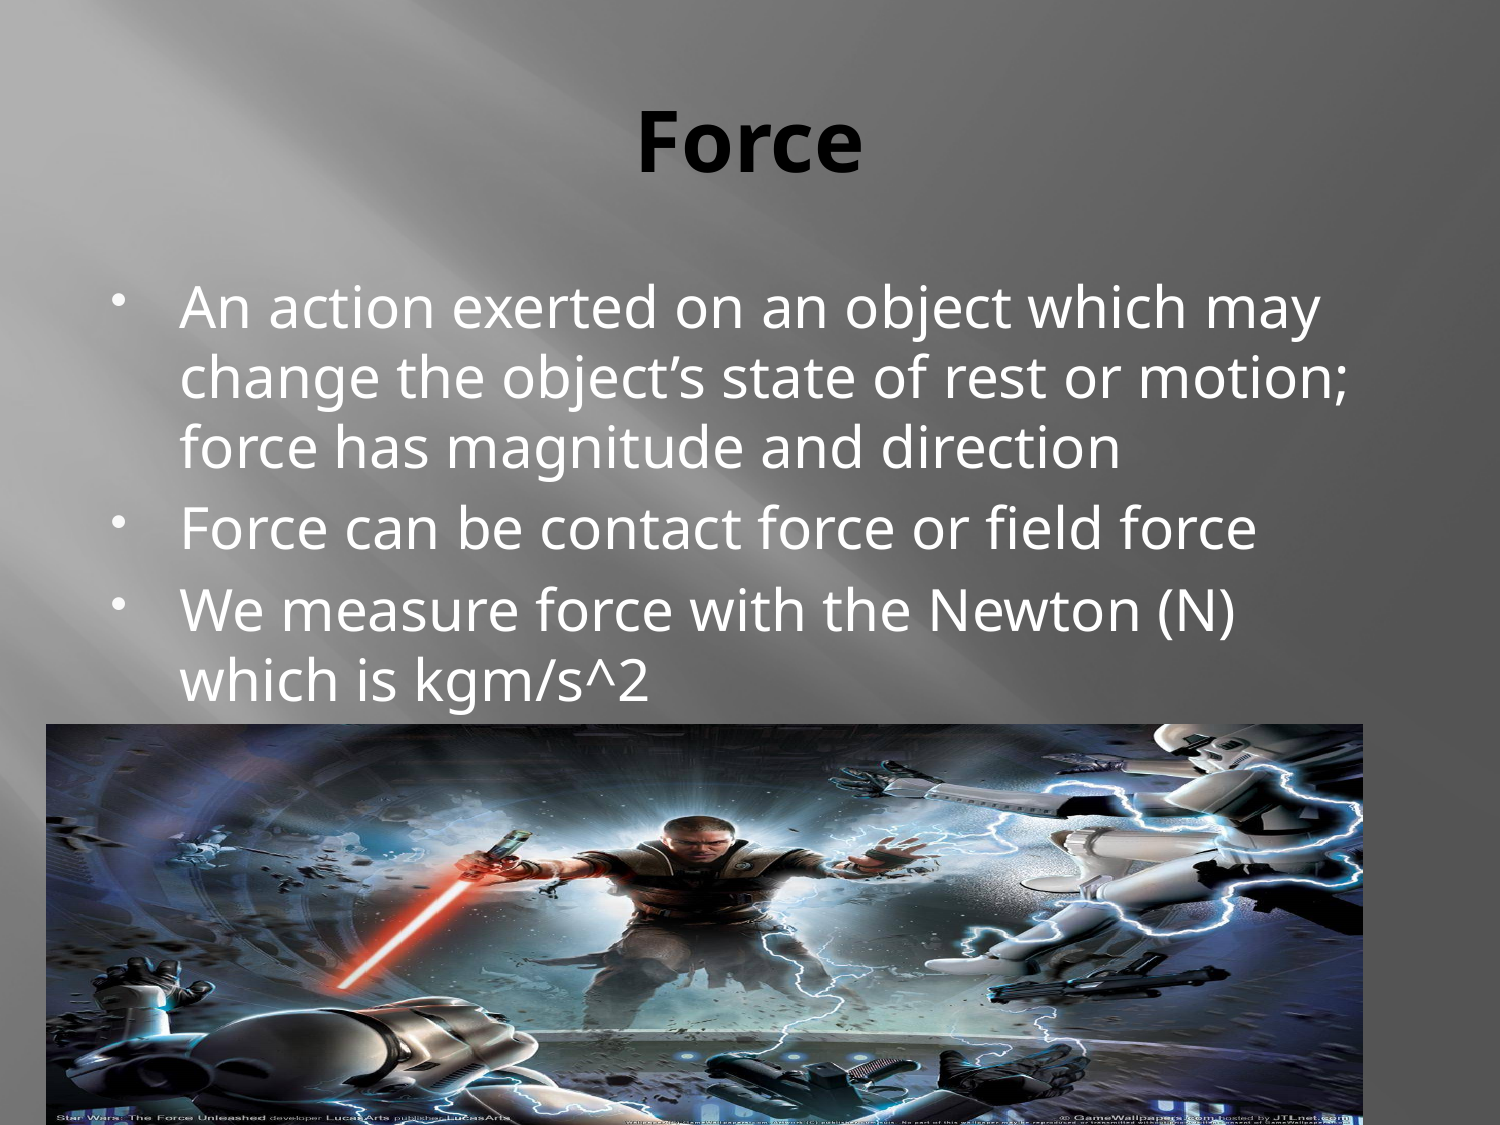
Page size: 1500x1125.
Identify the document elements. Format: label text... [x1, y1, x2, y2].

picture [46, 724, 1363, 1125]
title Force [75, 45, 1425, 233]
list An action exerted on an object which may change the object’s state of rest or motion; force has magnitude and direction Force can be contact force or field force We measure force with the Newton (N) which is kgm/s^2 [75, 262, 1425, 1035]
